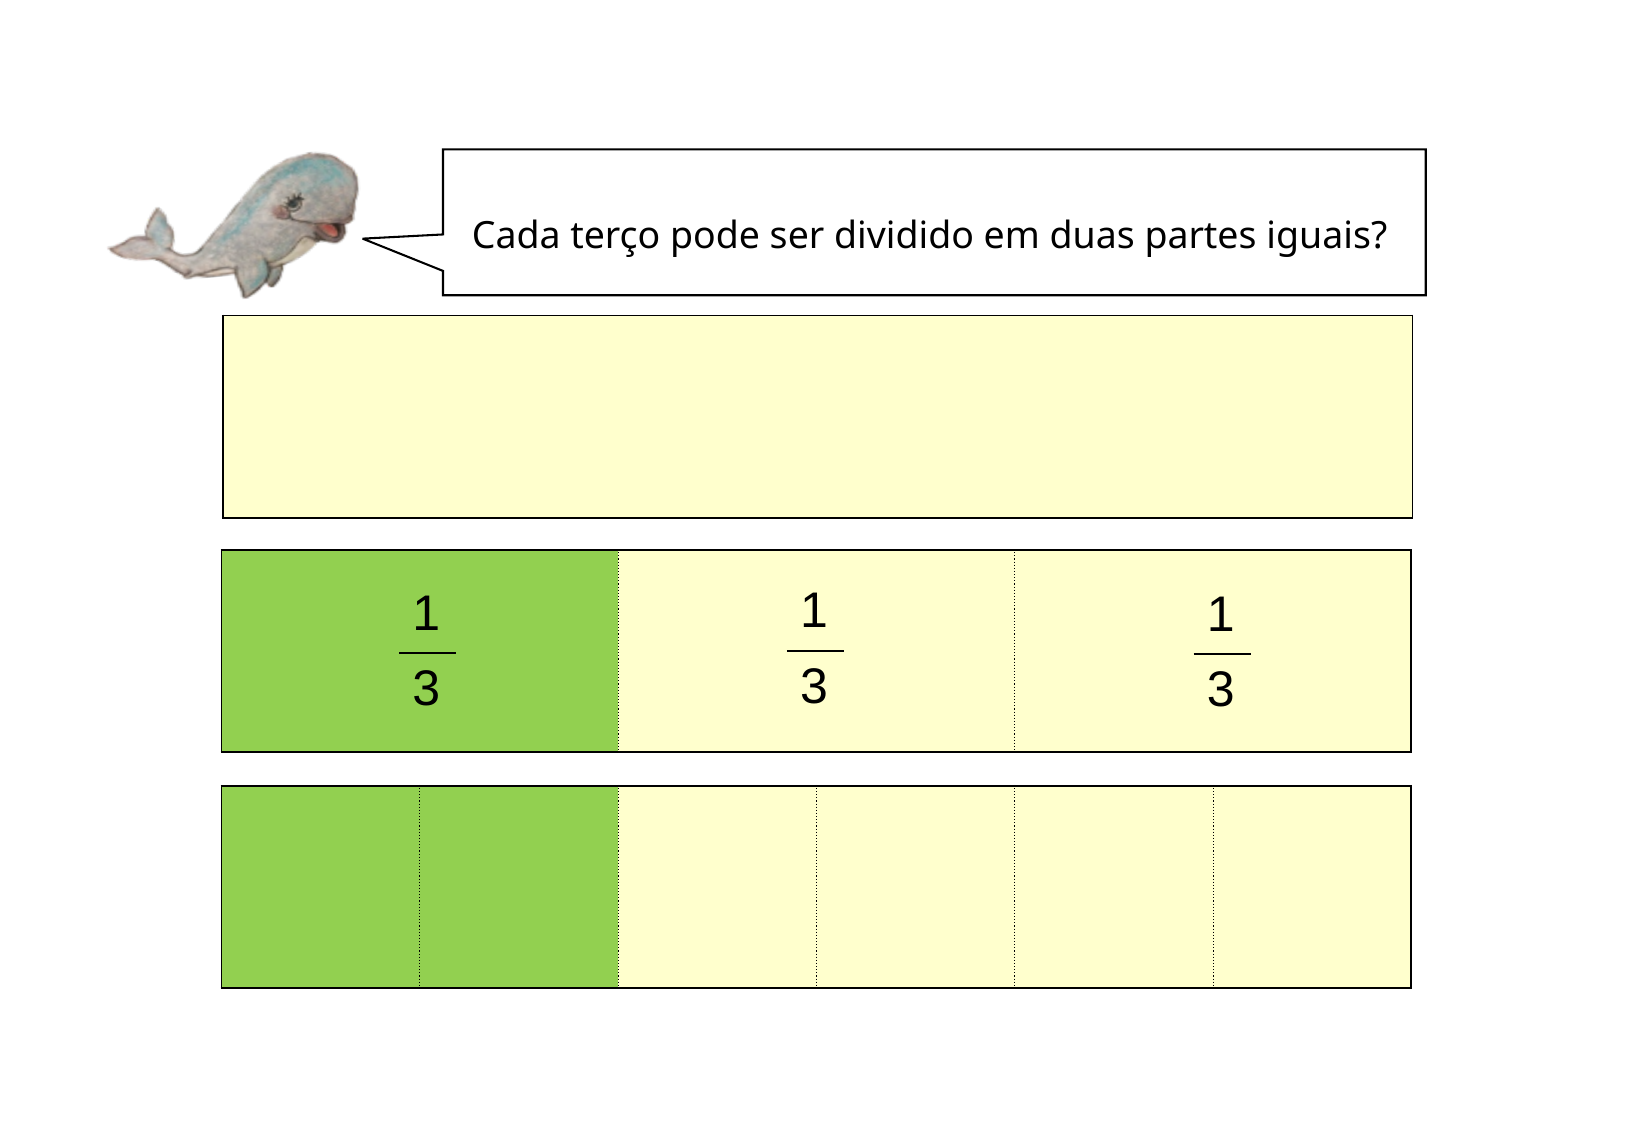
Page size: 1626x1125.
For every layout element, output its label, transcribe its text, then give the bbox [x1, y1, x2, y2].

table_header [1015, 551, 1410, 751]
table_cell 3 [787, 652, 844, 726]
table_header [1213, 787, 1410, 987]
table_header 1 [787, 575, 844, 650]
table_header [618, 551, 1015, 751]
table_header [420, 787, 618, 987]
table_header [618, 787, 816, 987]
text_box Cada terço pode ser dividido em duas partes iguais? [383, 148, 1427, 297]
table_header [224, 316, 1412, 517]
table_header 1 [399, 577, 456, 652]
table_header [222, 787, 420, 987]
table_header [222, 551, 618, 751]
table_header 1 [1194, 578, 1251, 653]
picture [87, 140, 388, 314]
table_cell 3 [1194, 655, 1251, 730]
table_header [816, 787, 1015, 987]
table_header [1015, 787, 1213, 987]
table_cell 3 [399, 654, 456, 729]
